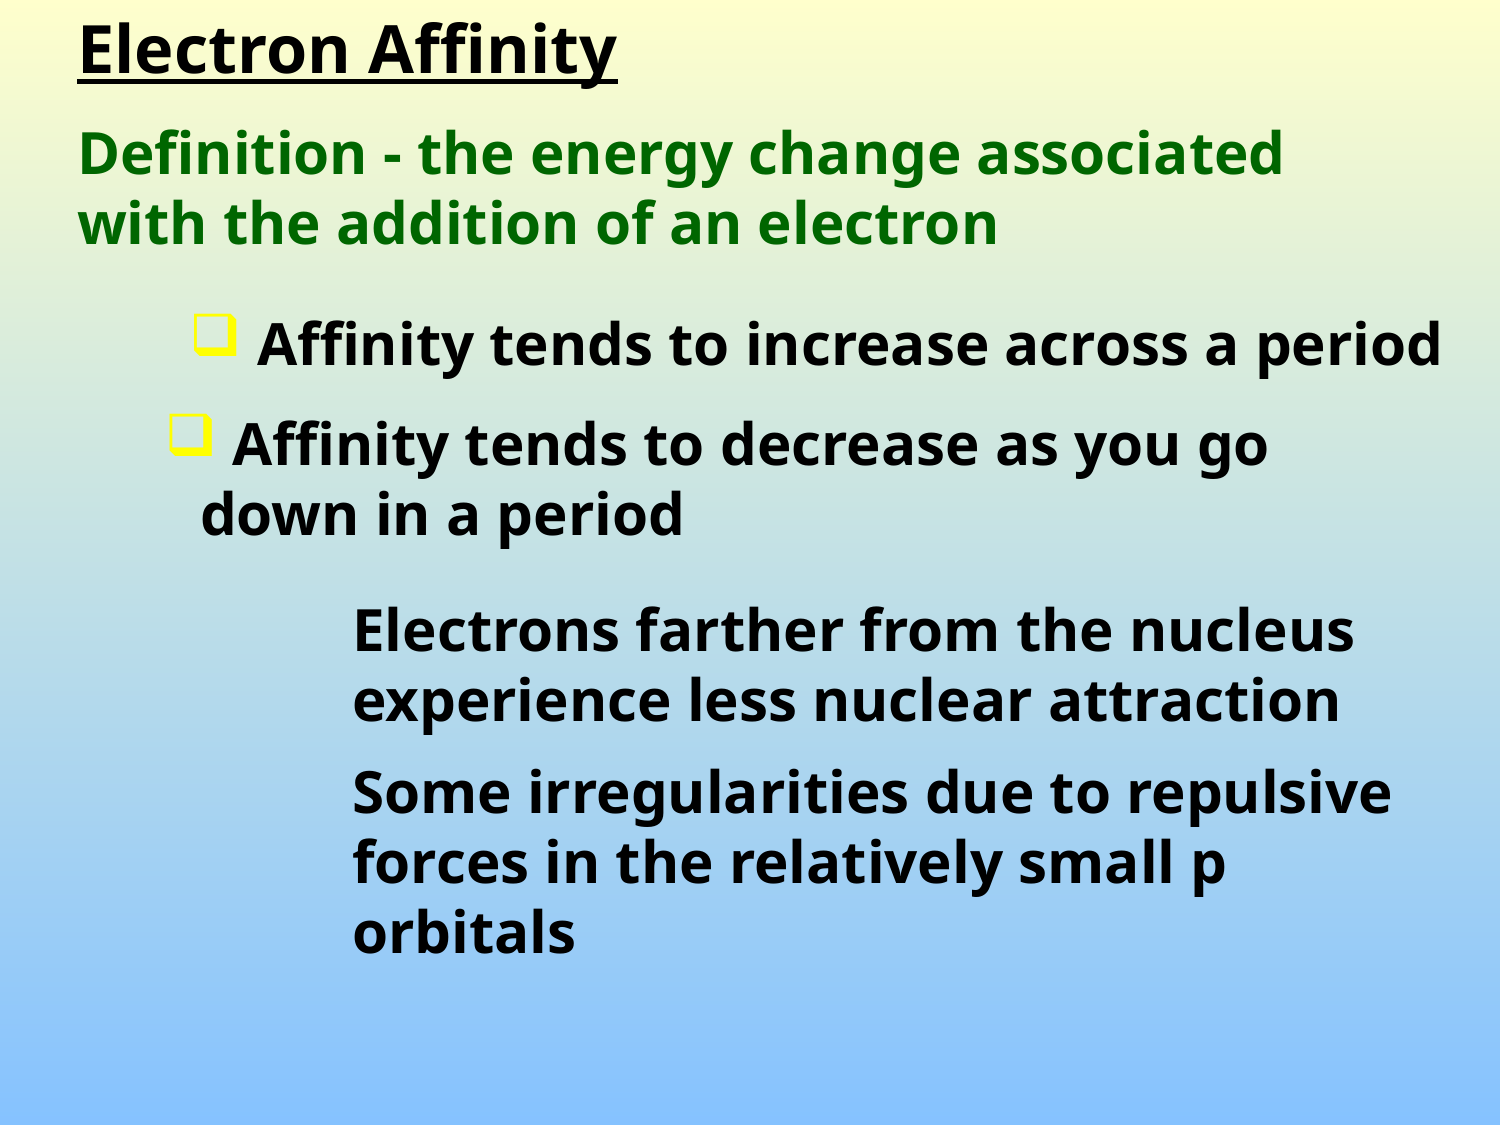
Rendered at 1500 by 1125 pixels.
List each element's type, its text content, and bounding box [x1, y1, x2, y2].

text_box Affinity tends to increase across a period [174, 299, 1474, 385]
text_box Some irregularities due to repulsive forces in the relatively small p orbitals [337, 747, 1428, 973]
text_box Electron Affinity Definition - the energy change associated with the addition of an electron [62, 0, 1403, 264]
text_box Affinity tends to decrease as you go down in a period [149, 399, 1425, 555]
text_box Electrons farther from the nucleus experience less nuclear attraction [337, 585, 1453, 740]
